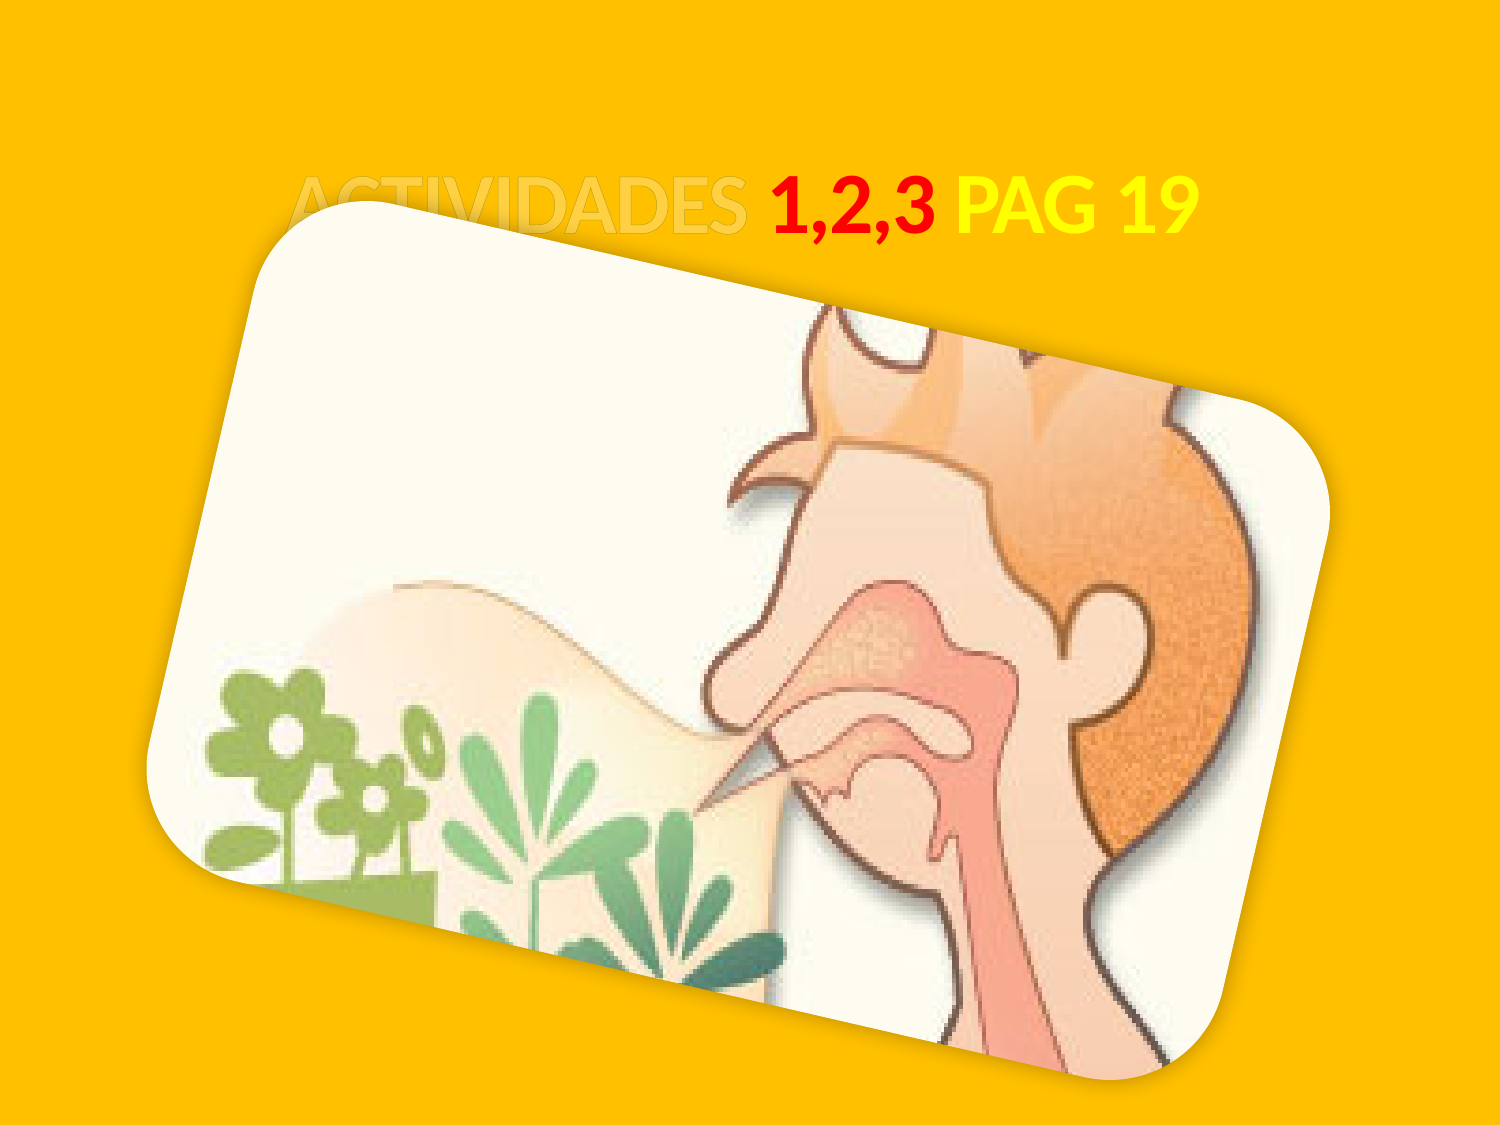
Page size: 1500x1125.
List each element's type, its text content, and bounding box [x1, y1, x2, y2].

picture [187, 292, 1330, 1080]
picture [253, 201, 770, 291]
picture [146, 584, 186, 856]
title ACTIVIDADES 1,2,3 PAG 19 [67, 58, 1418, 259]
